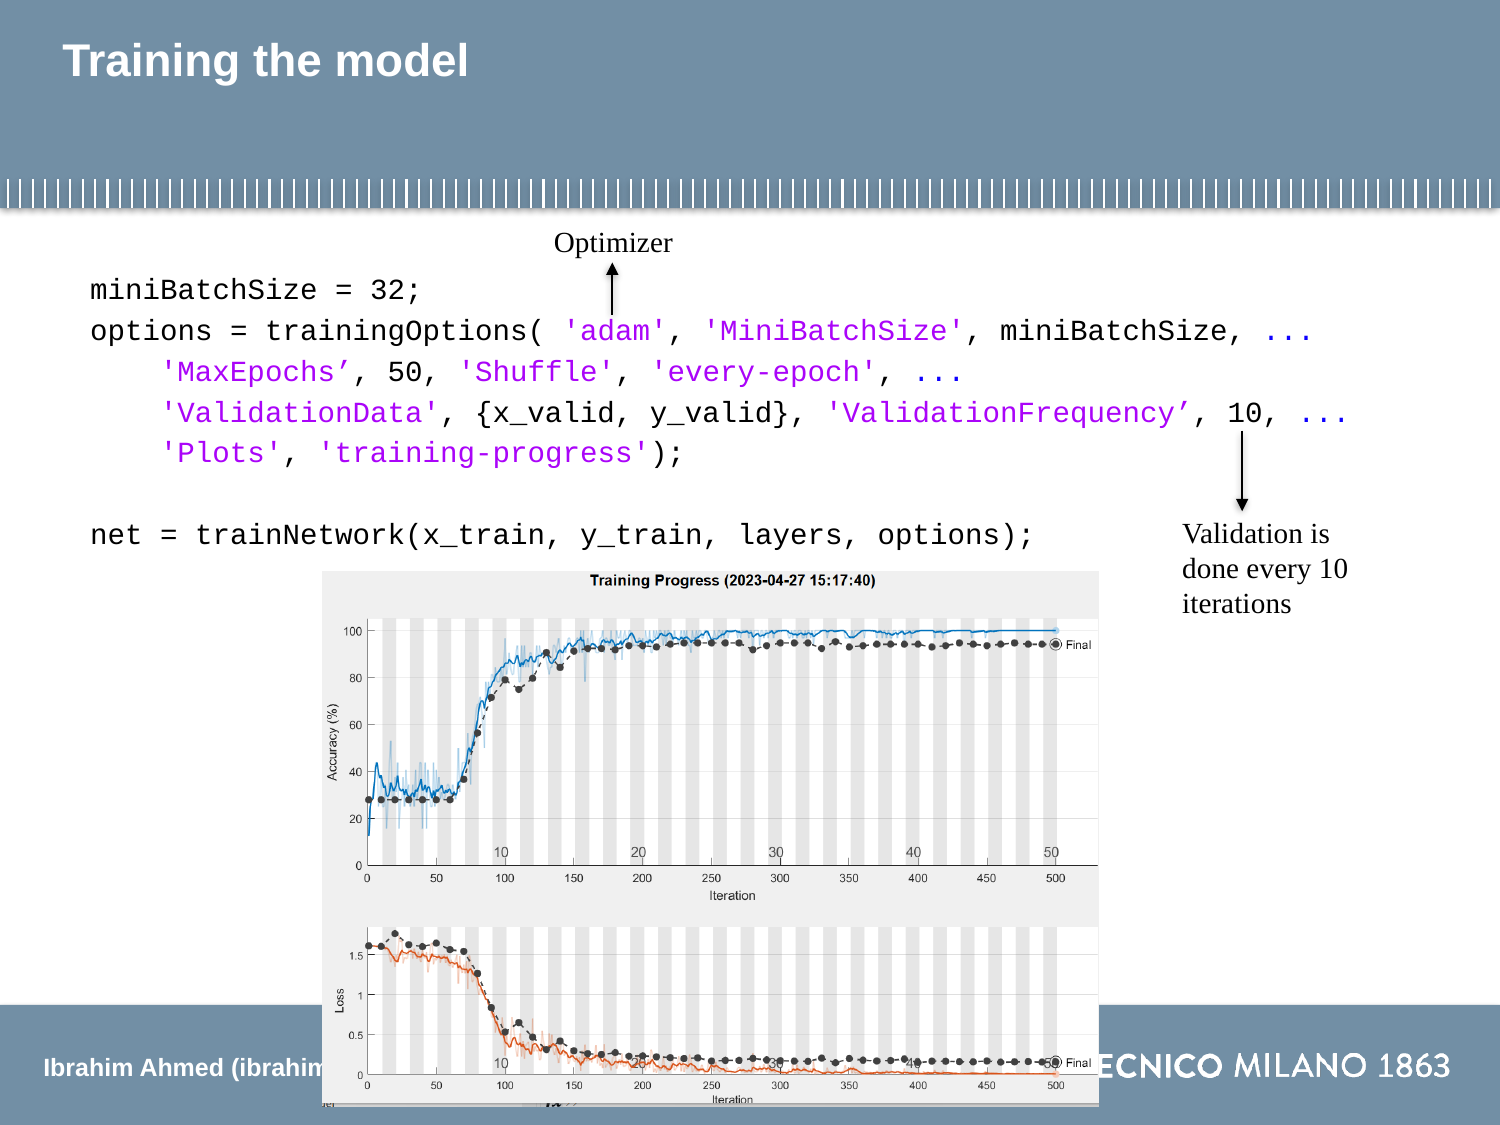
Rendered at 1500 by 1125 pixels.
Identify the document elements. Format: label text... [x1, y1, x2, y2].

picture [322, 570, 1456, 1107]
text_box Validation is done every 10 iterations [1167, 506, 1383, 627]
list miniBatchSize = 32; options = trainingOptions( 'adam', 'MiniBatchSize', miniBatchSize, ... 'MaxEpochs’, 50, 'Shuffle', 'every-epoch', ... 'ValidationData', {x_valid, y_valid}, 'ValidationFrequency’, 10, ... 'Plots', 'training-progress'); net = trainNetwork(x_train, y_train, layers, options); [75, 262, 1441, 1005]
title Training the model [47, 22, 1455, 161]
text_box Optimizer [539, 215, 688, 266]
